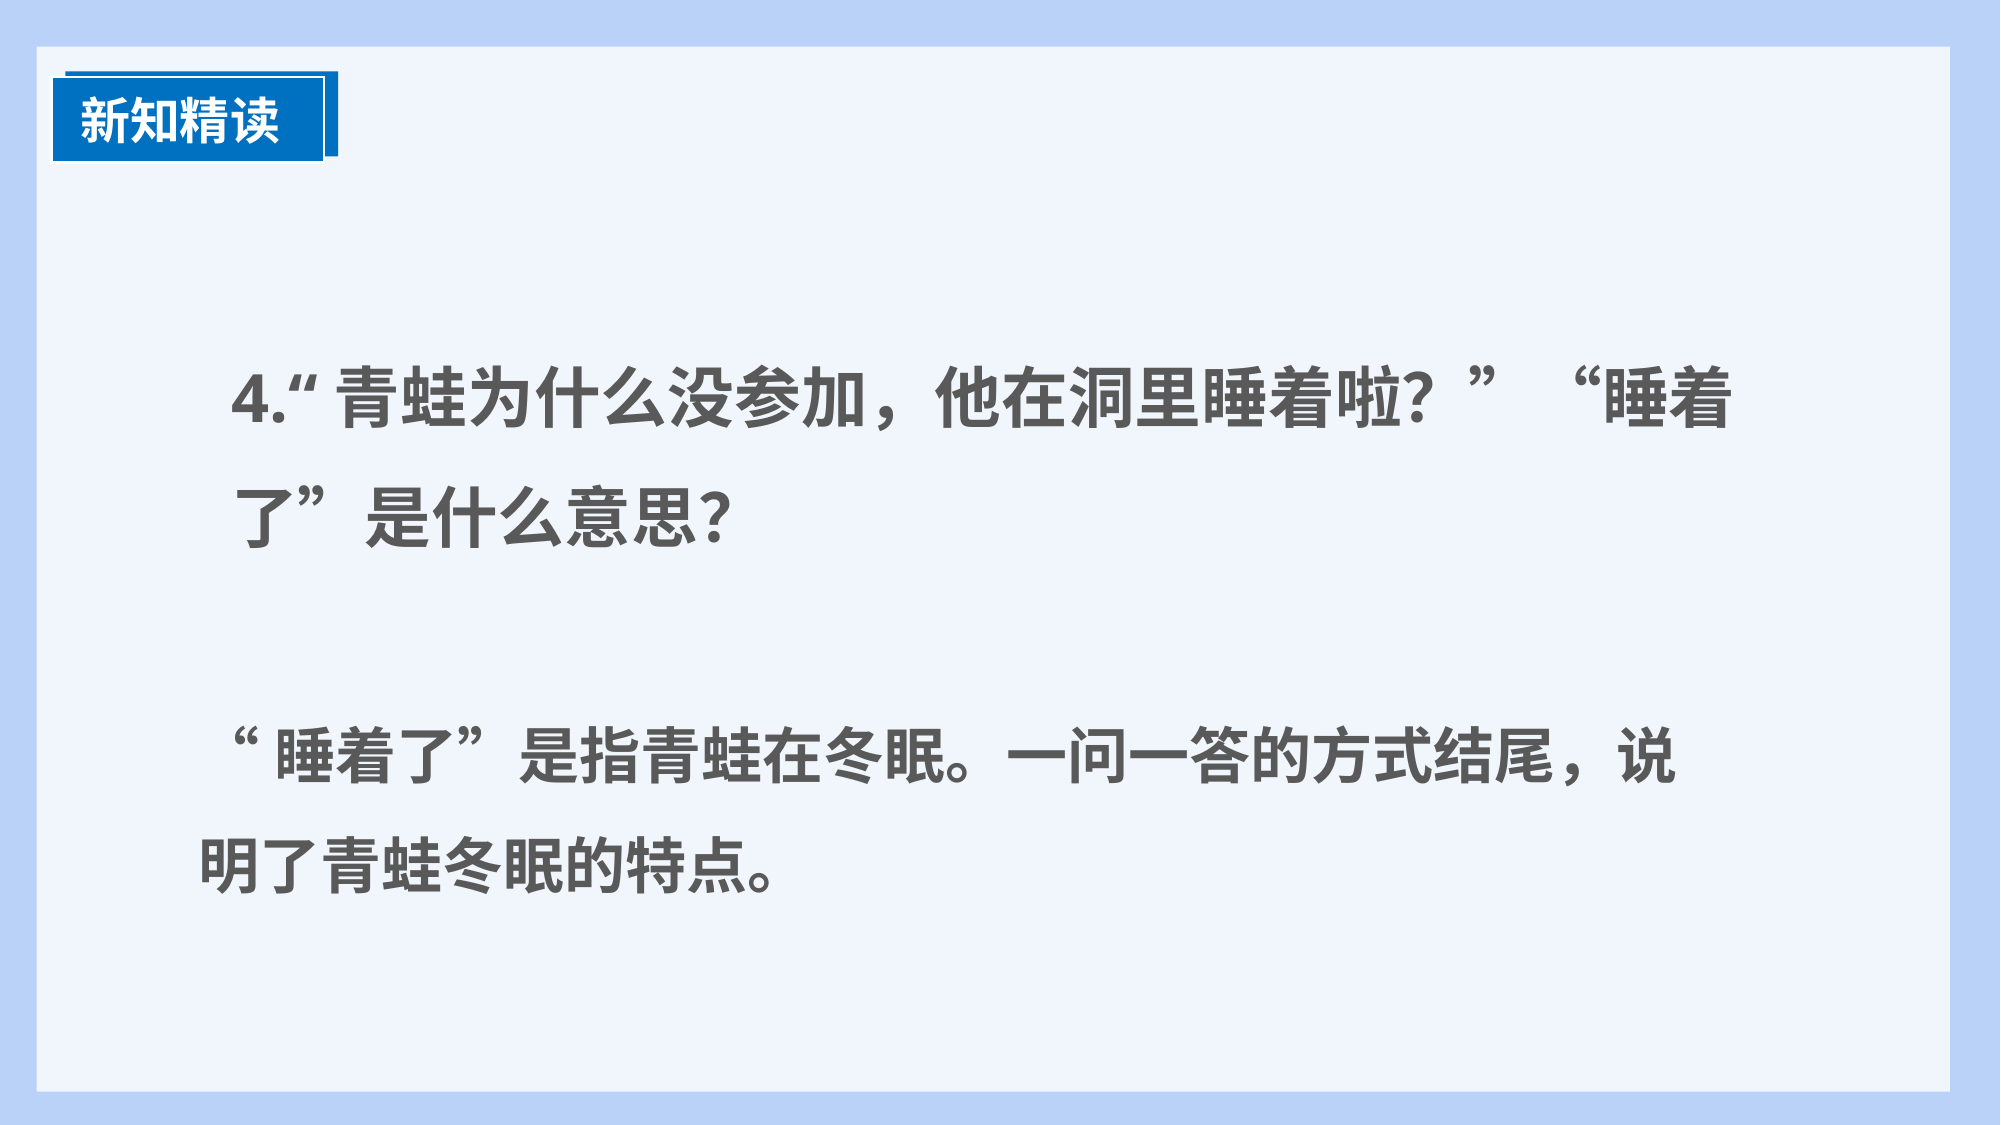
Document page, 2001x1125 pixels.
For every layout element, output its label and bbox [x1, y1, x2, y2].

text_box [183, 308, 1776, 911]
text_box [51, 71, 339, 163]
text_box [36, 46, 1951, 1093]
